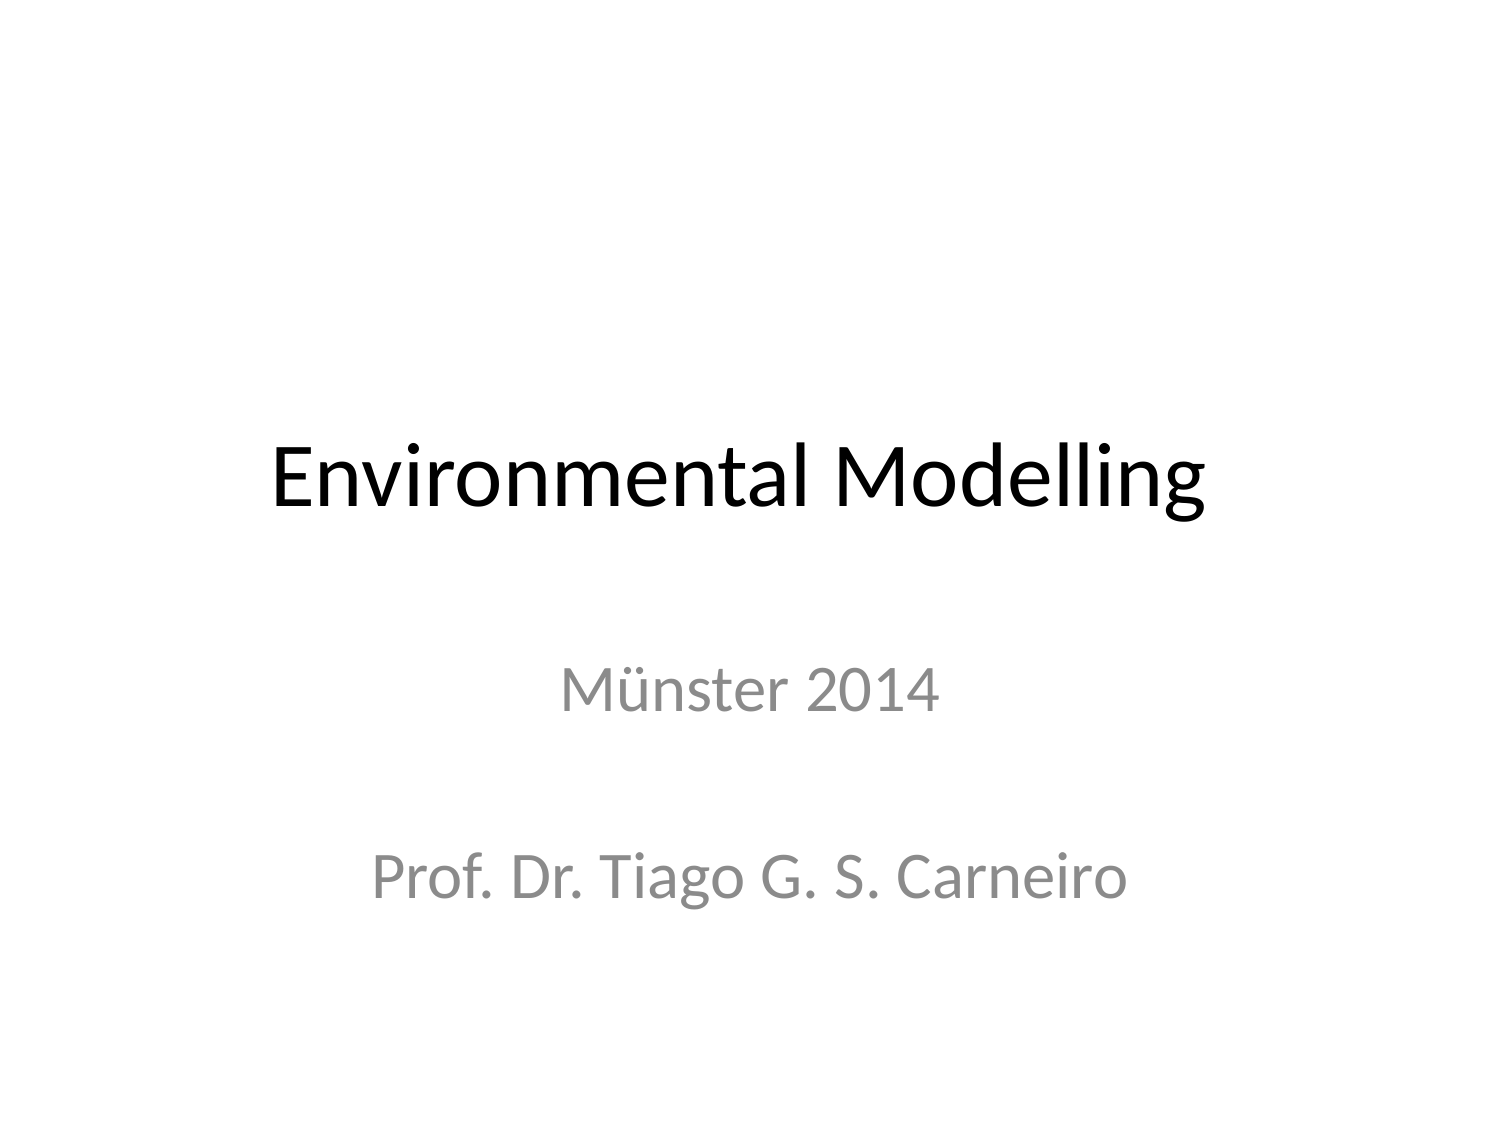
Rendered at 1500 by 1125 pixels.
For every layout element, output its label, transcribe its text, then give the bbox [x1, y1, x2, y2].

title Environmental Modelling [112, 349, 1388, 591]
subtitle Münster 2014 Prof. Dr. Tiago G. S. Carneiro [225, 637, 1275, 925]
